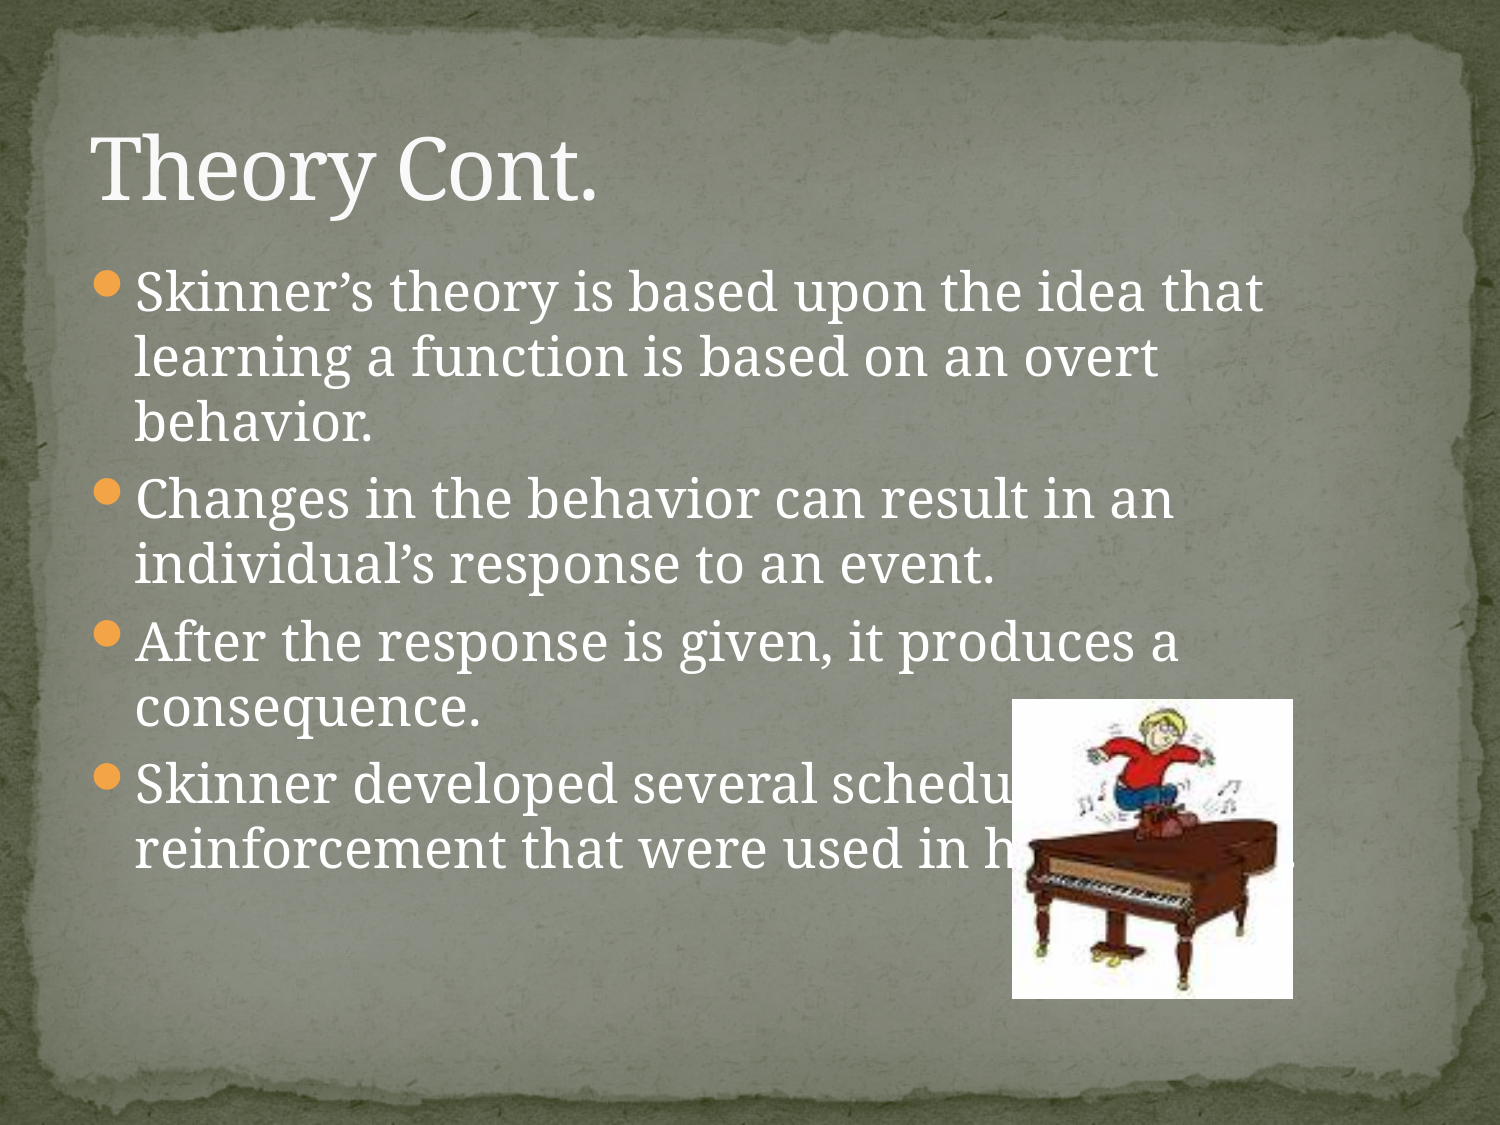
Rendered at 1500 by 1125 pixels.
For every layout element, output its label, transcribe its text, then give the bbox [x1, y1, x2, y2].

list Skinner’s theory is based upon the idea that learning a function is based on an overt behavior. Changes in the behavior can result in an individual’s response to an event. After the response is given, it produces a consequence. Skinner developed several schedules of reinforcement that were used in his theories. [75, 249, 1425, 1000]
picture [1012, 699, 1293, 999]
title Theory Cont. [74, 24, 1425, 225]
